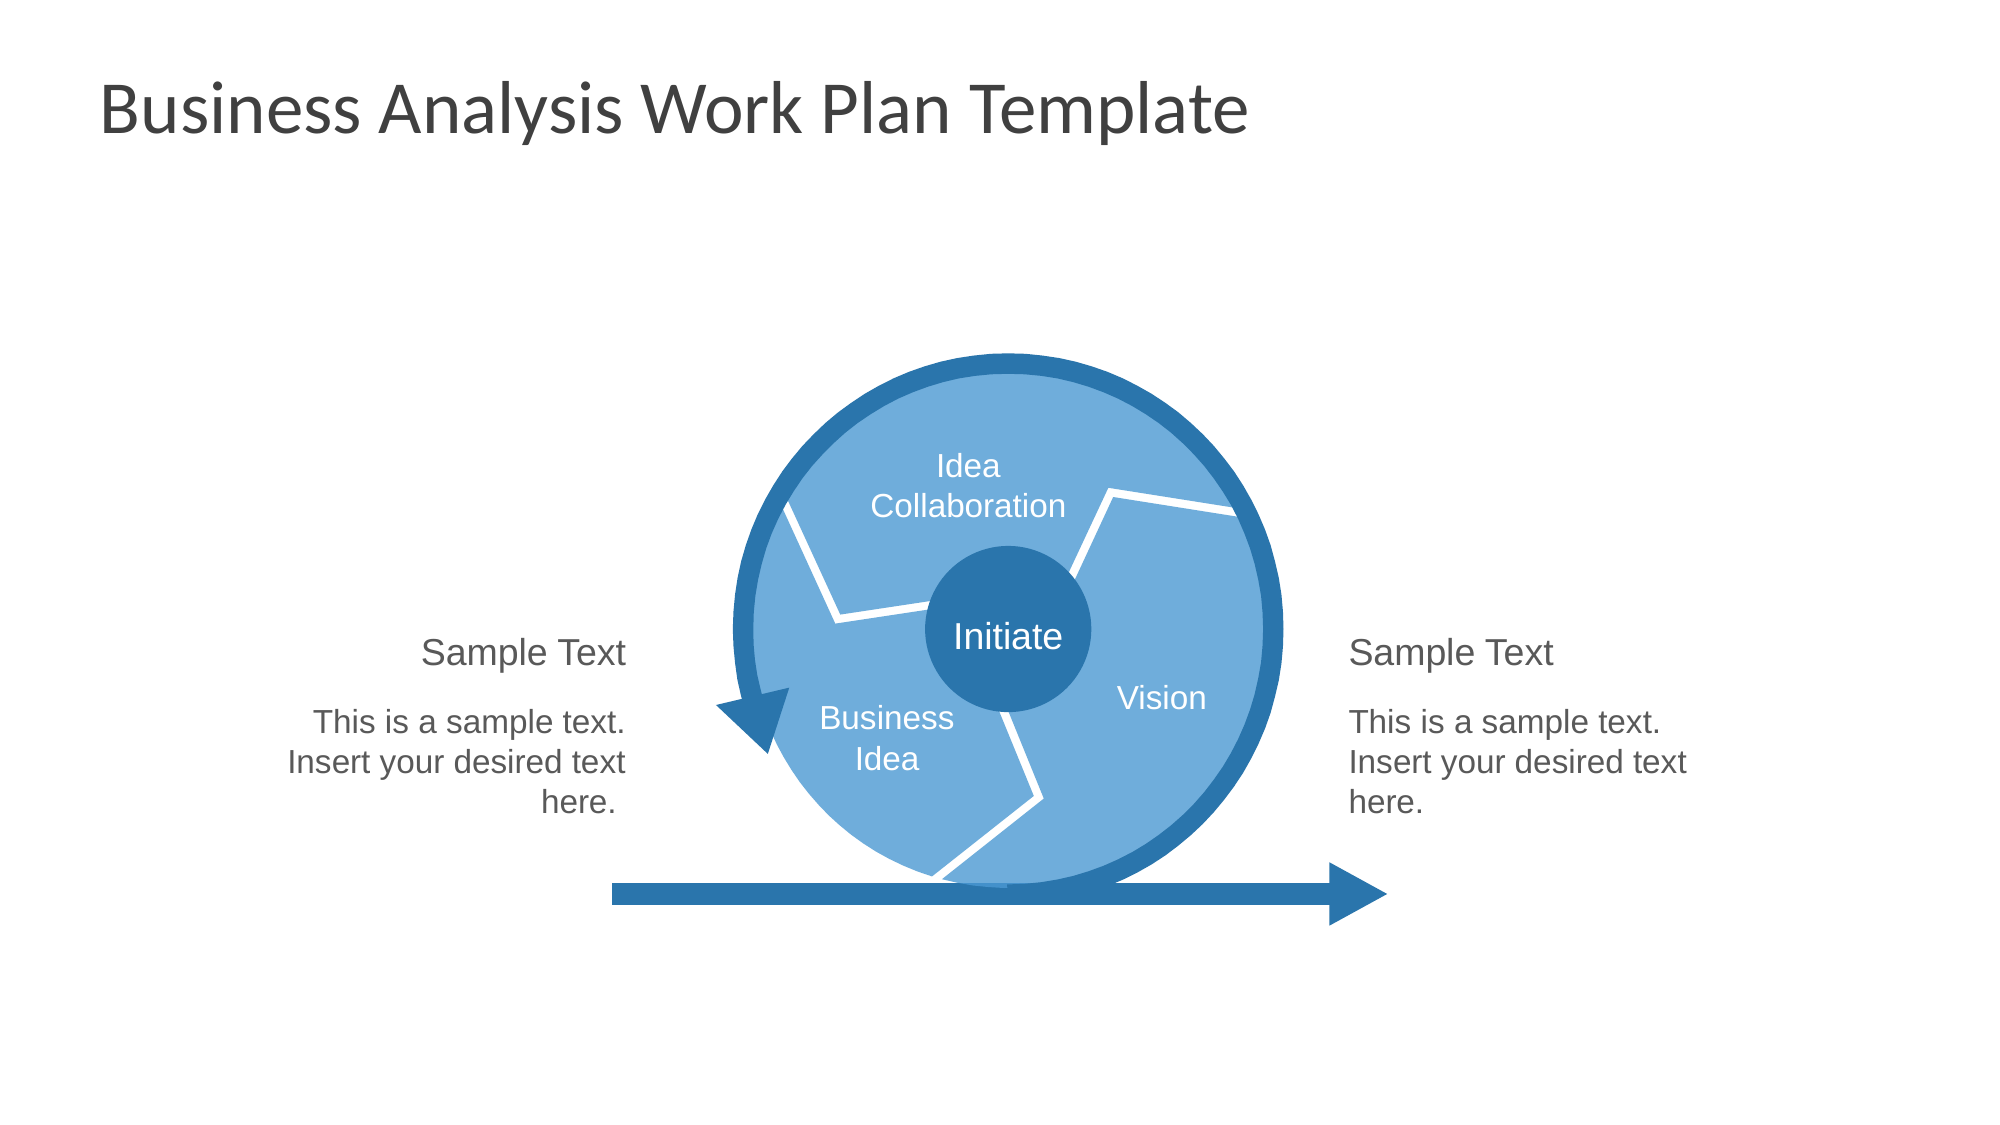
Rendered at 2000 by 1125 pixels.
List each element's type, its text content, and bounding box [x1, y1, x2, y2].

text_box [611, 353, 1388, 618]
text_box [611, 838, 1388, 926]
title Business Analysis Work Plan Template [99, 45, 1900, 162]
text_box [258, 620, 1742, 830]
